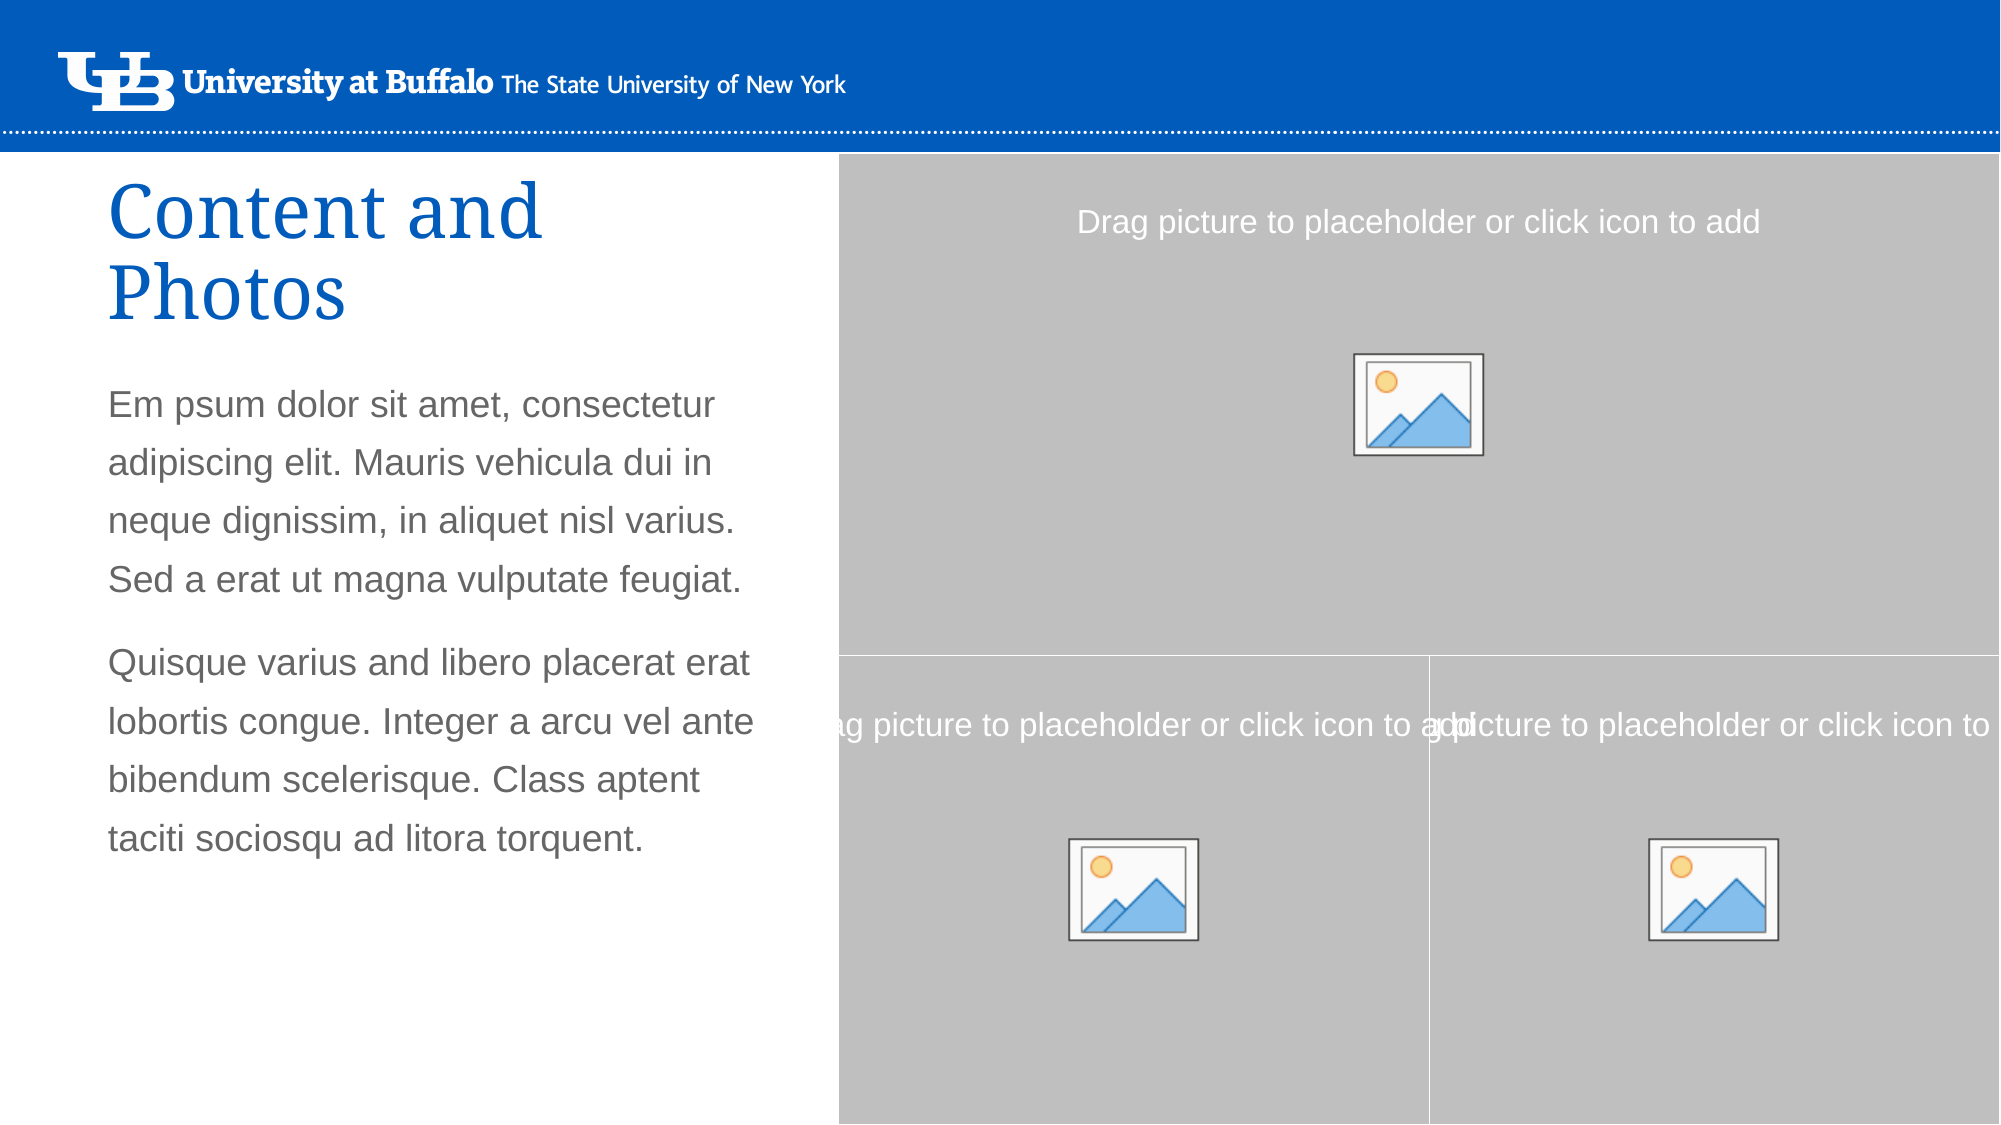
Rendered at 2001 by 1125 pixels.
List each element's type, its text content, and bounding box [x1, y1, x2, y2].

picture [0, 0, 2001, 1125]
title Content and Photos [93, 246, 790, 343]
list Em psum dolor sit amet, consectetur adipiscing elit. Mauris vehicula dui in neque dignissim, in aliquet nisl varius. Sed a erat ut magna vulputate feugiat. Quisque varius and libero placerat erat lobortis congue. Integer a arcu vel ante bibendum scelerisque. Class aptent taciti sociosqu ad litora torquent. [93, 358, 790, 1010]
